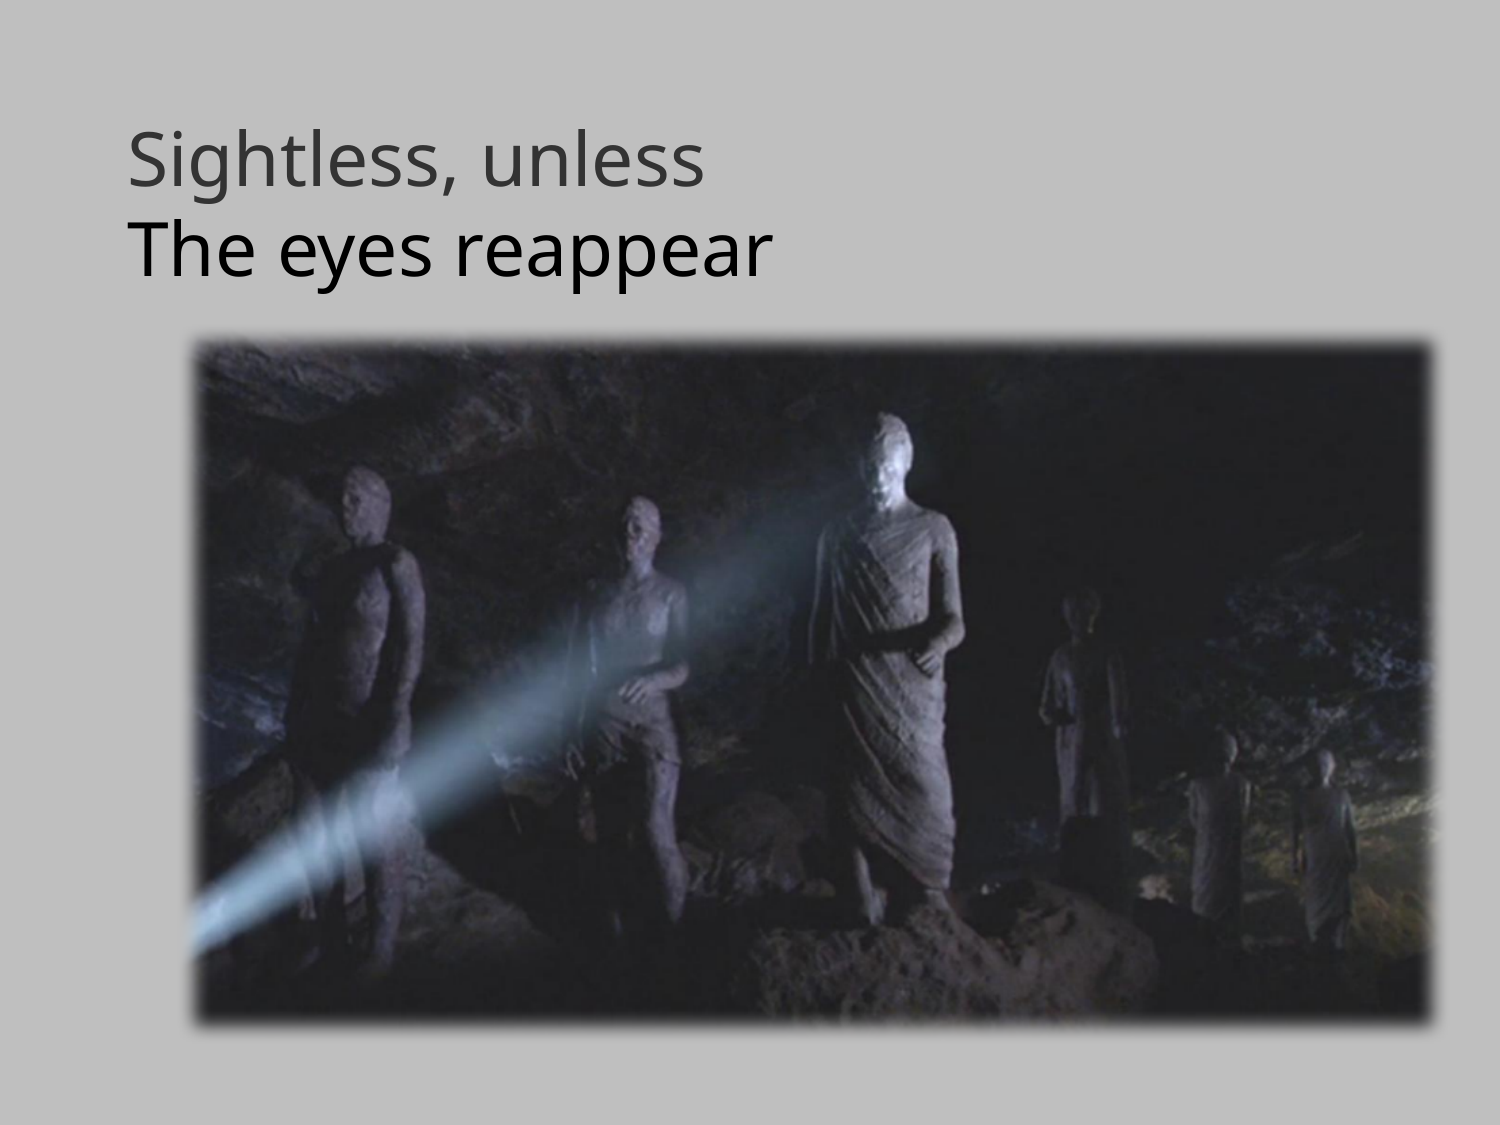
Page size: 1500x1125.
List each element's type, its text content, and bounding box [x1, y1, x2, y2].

picture [177, 324, 1451, 1044]
text_box Sightless, unless The eyes reappear [112, 104, 863, 389]
